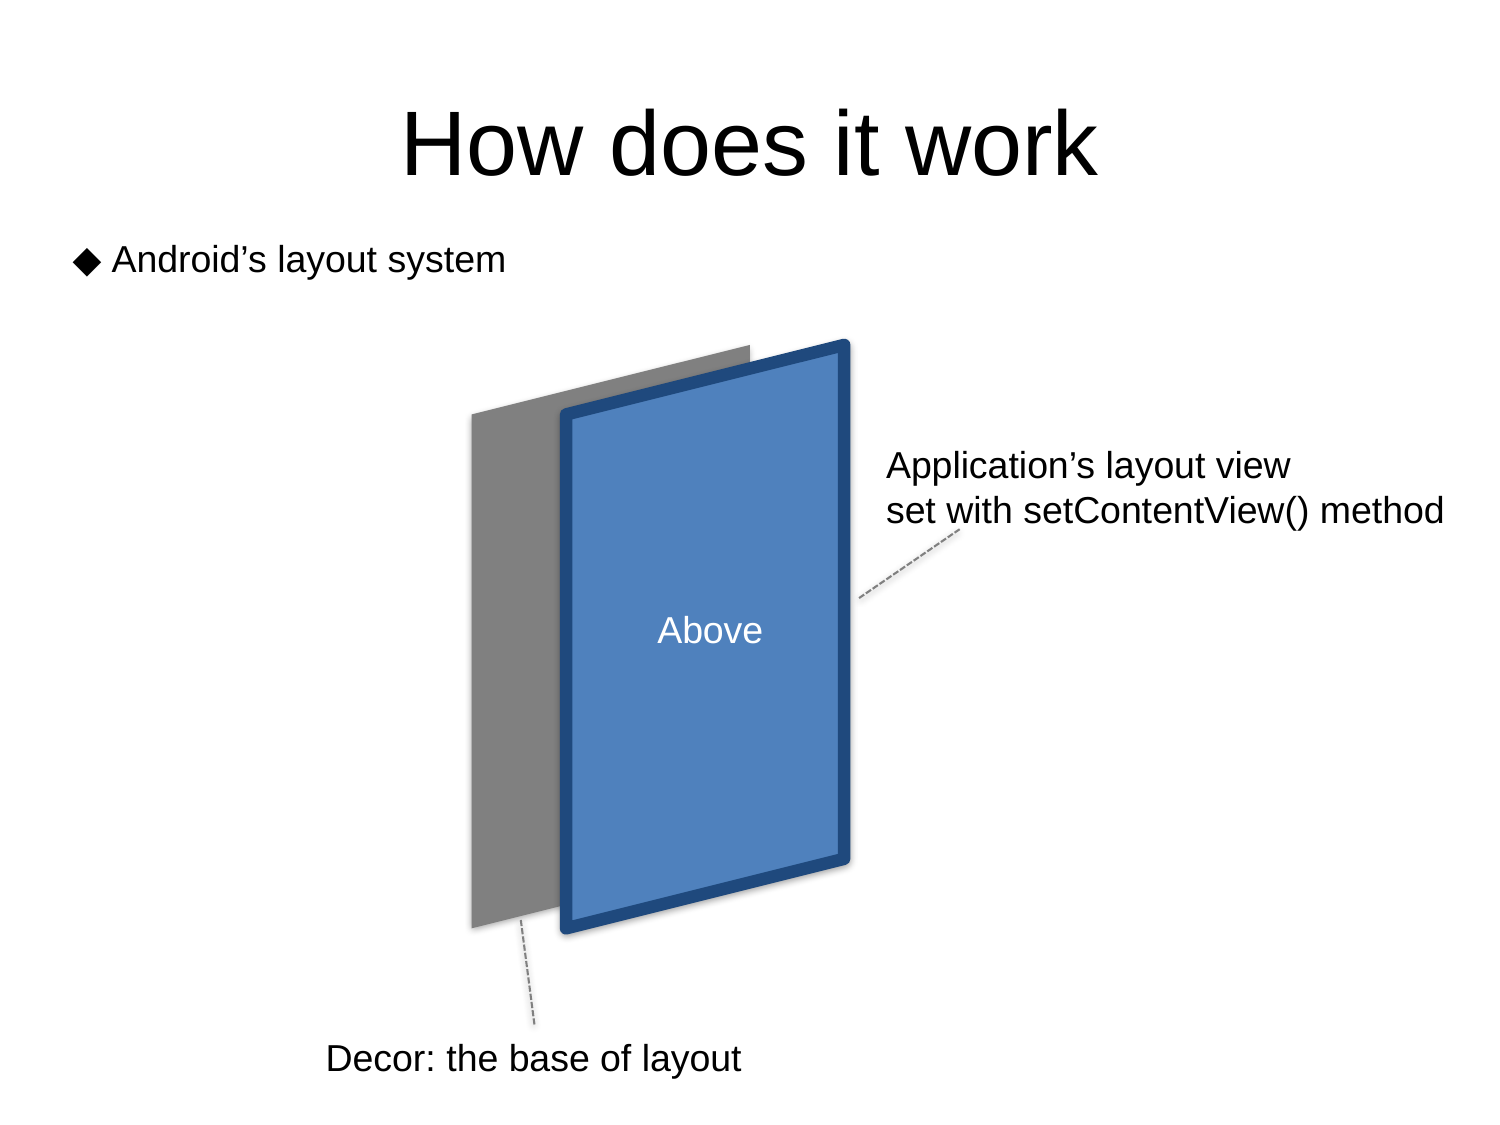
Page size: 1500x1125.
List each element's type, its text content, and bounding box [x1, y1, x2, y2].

title How does it work [75, 45, 1425, 233]
text_box ◆ Android’s layout system [57, 227, 522, 288]
text_box Decor: the base of layout [310, 1026, 757, 1087]
text_box Application’s layout view set with setContentView() method [871, 433, 1461, 538]
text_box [520, 919, 535, 1027]
text_box Above [642, 598, 779, 659]
text_box [565, 344, 845, 930]
text_box [470, 344, 751, 930]
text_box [858, 528, 960, 599]
